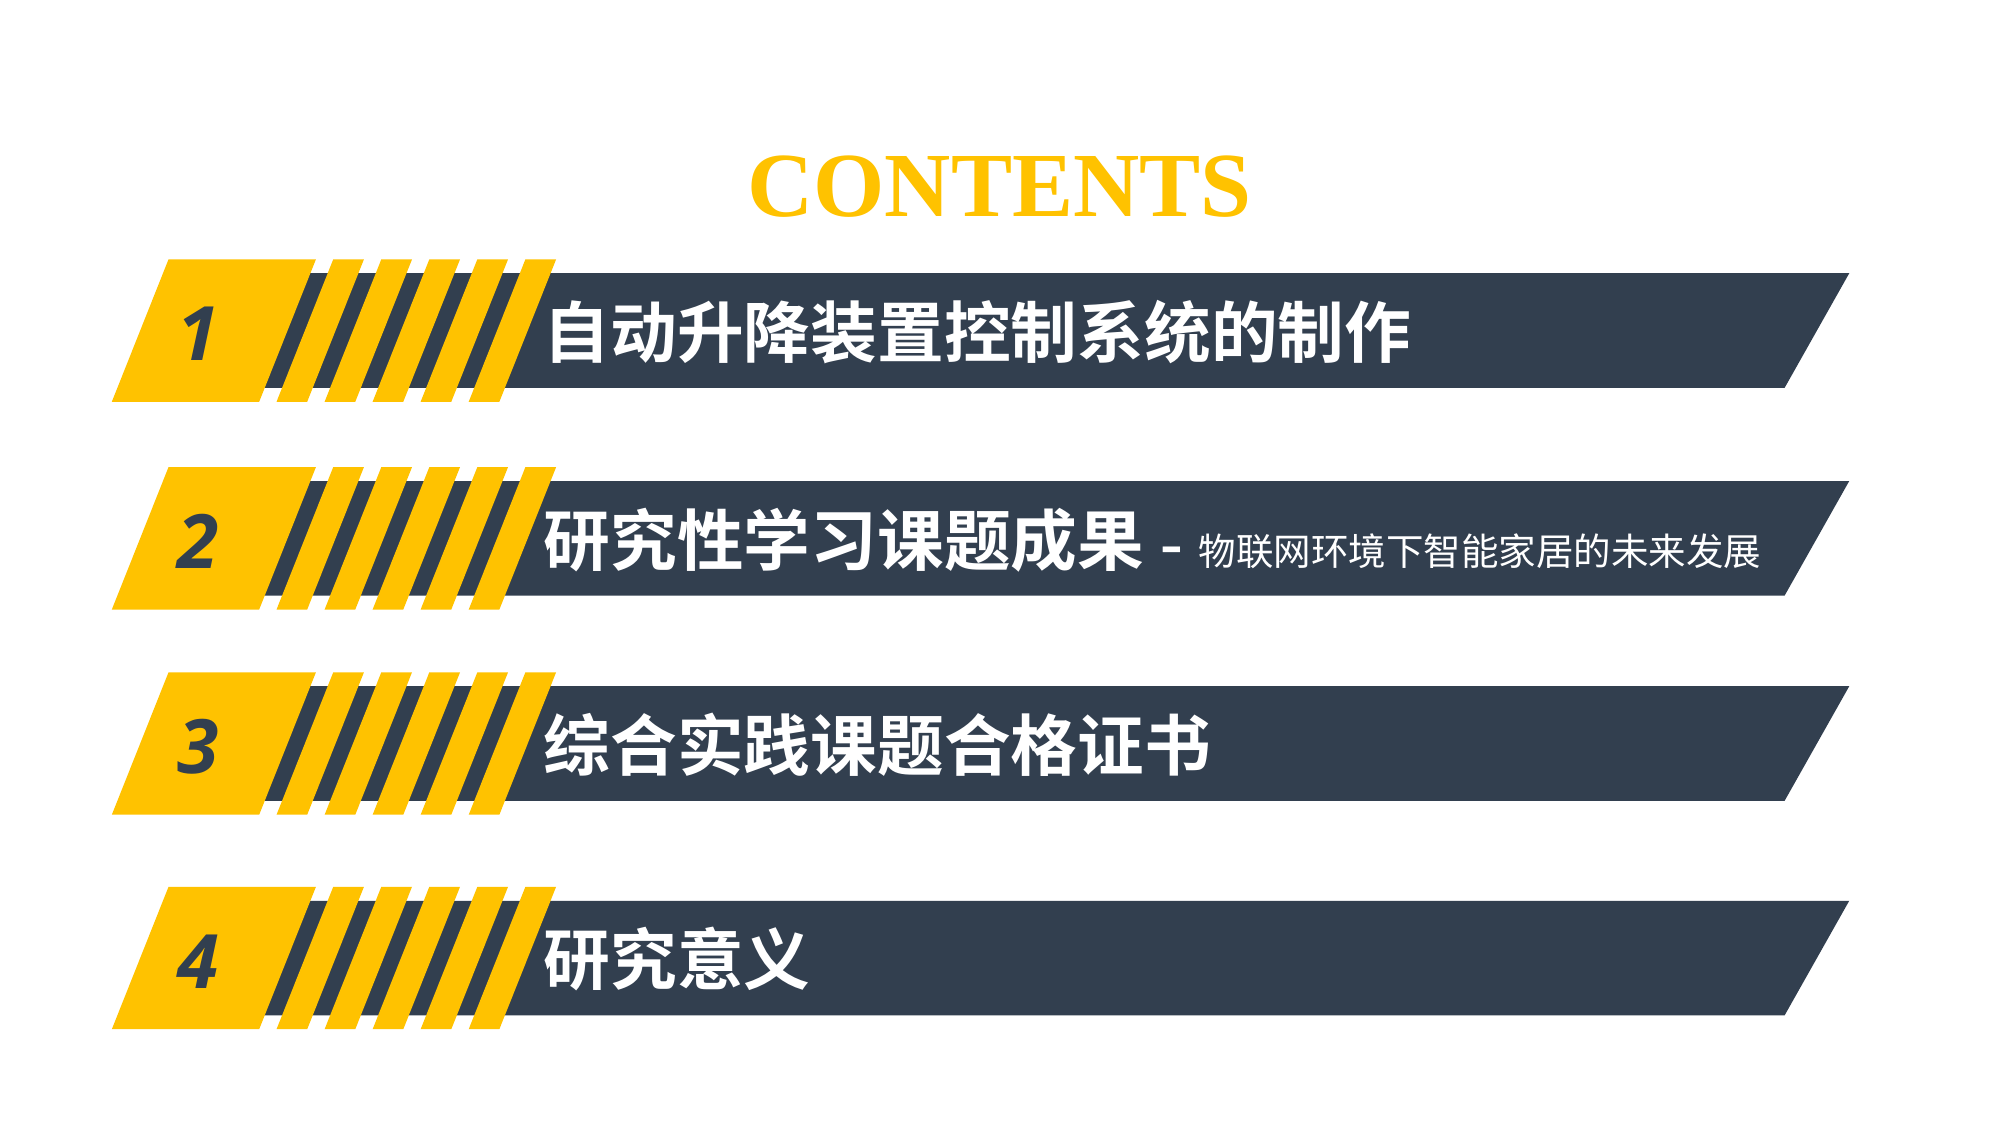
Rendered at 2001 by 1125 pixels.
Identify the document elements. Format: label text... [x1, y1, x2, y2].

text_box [111, 886, 1850, 1030]
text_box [111, 672, 1850, 815]
text_box CONTENTS [450, 95, 1550, 243]
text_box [111, 259, 1850, 402]
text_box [111, 467, 1850, 610]
